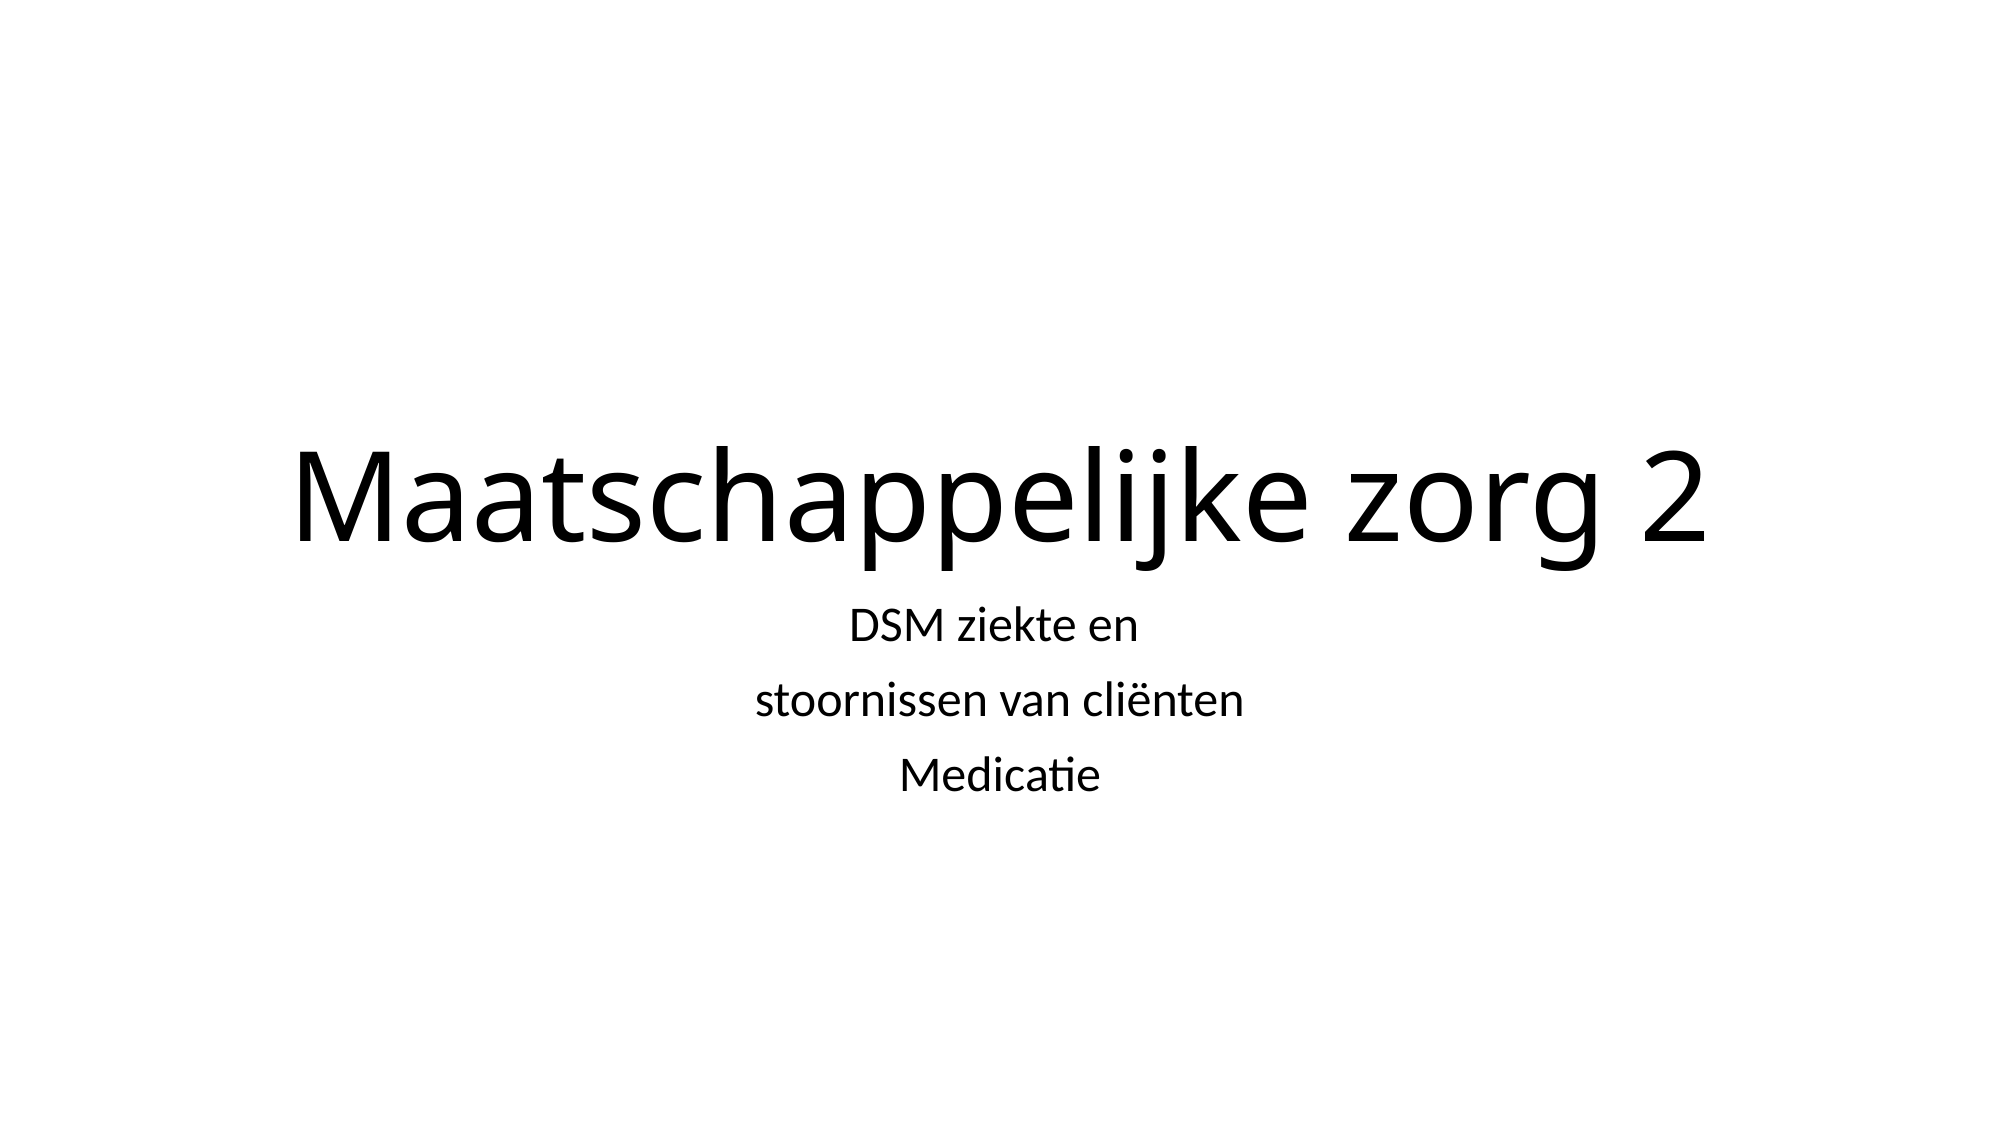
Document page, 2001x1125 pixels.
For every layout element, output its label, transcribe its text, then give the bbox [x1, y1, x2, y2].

title Maatschappelijke zorg 2 [249, 184, 1750, 576]
subtitle DSM ziekte en stoornissen van cliënten Medicatie [249, 590, 1750, 863]
